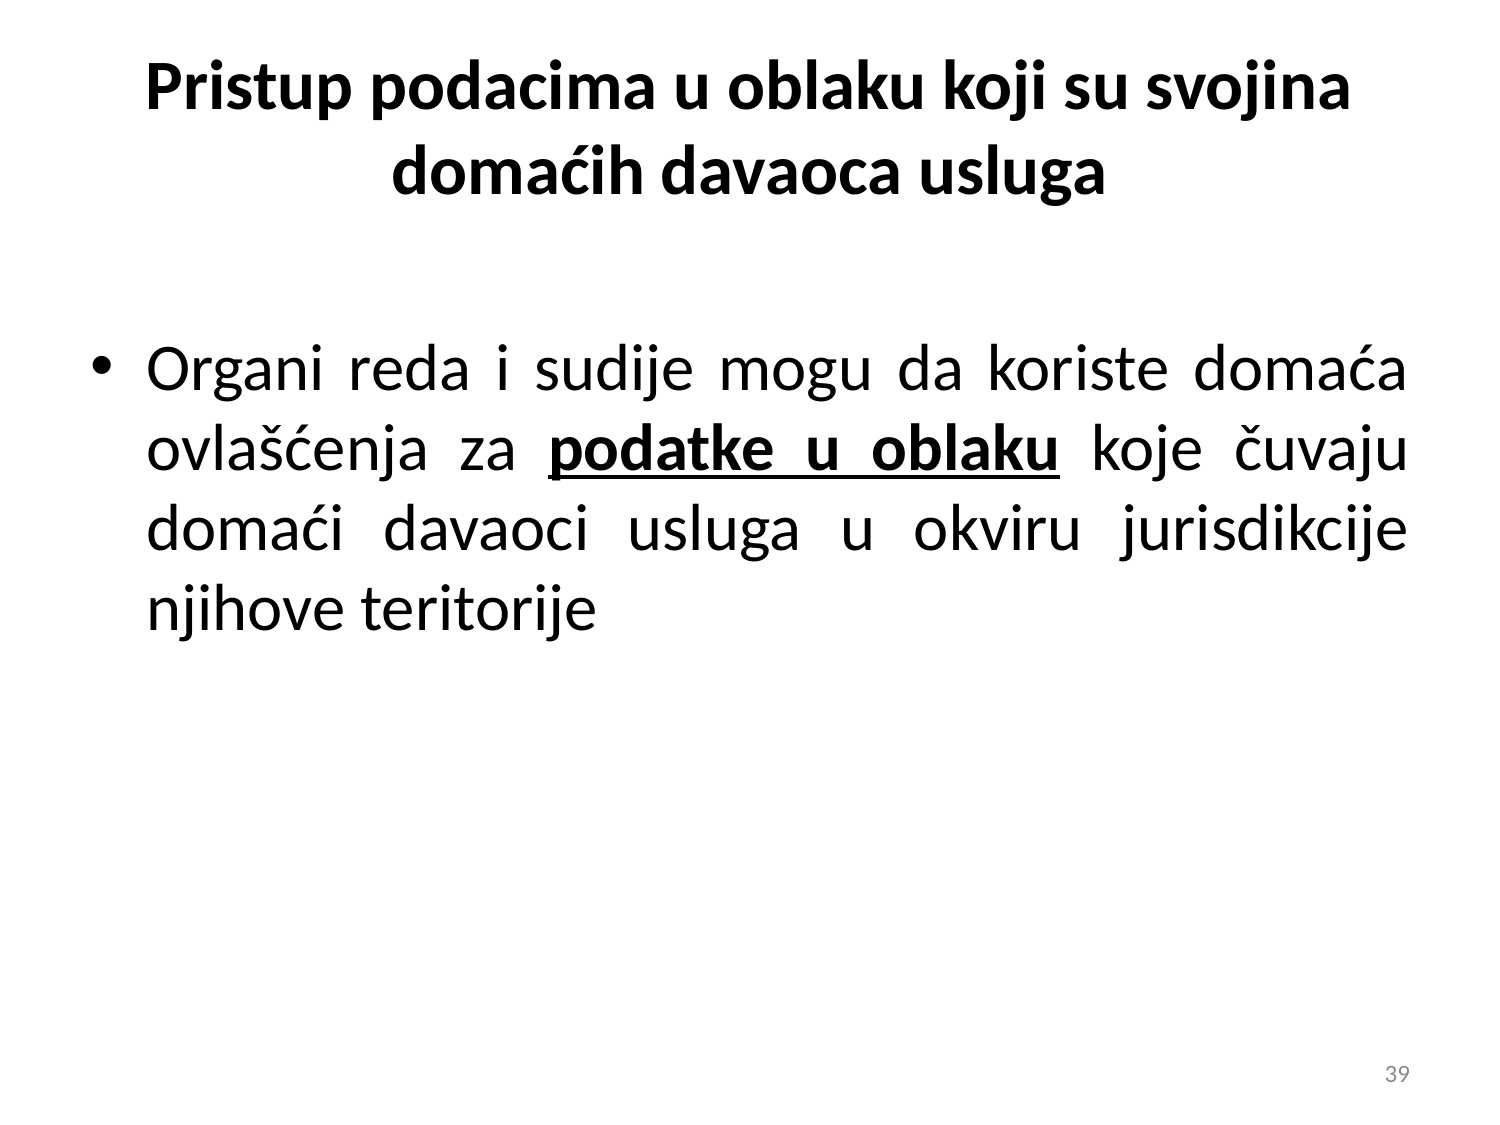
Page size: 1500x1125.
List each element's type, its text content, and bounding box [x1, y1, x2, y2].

title Pristup podacima u oblaku koji su svojina domaćih davaoca usluga [75, 31, 1425, 188]
slide_number 39 [1074, 1042, 1425, 1103]
list Organi reda i sudije mogu da koriste domaća ovlašćenja za podatke u oblaku koje čuvaju domaći davaoci usluga u okviru jurisdikcije njihove teritorije [75, 316, 1425, 1005]
